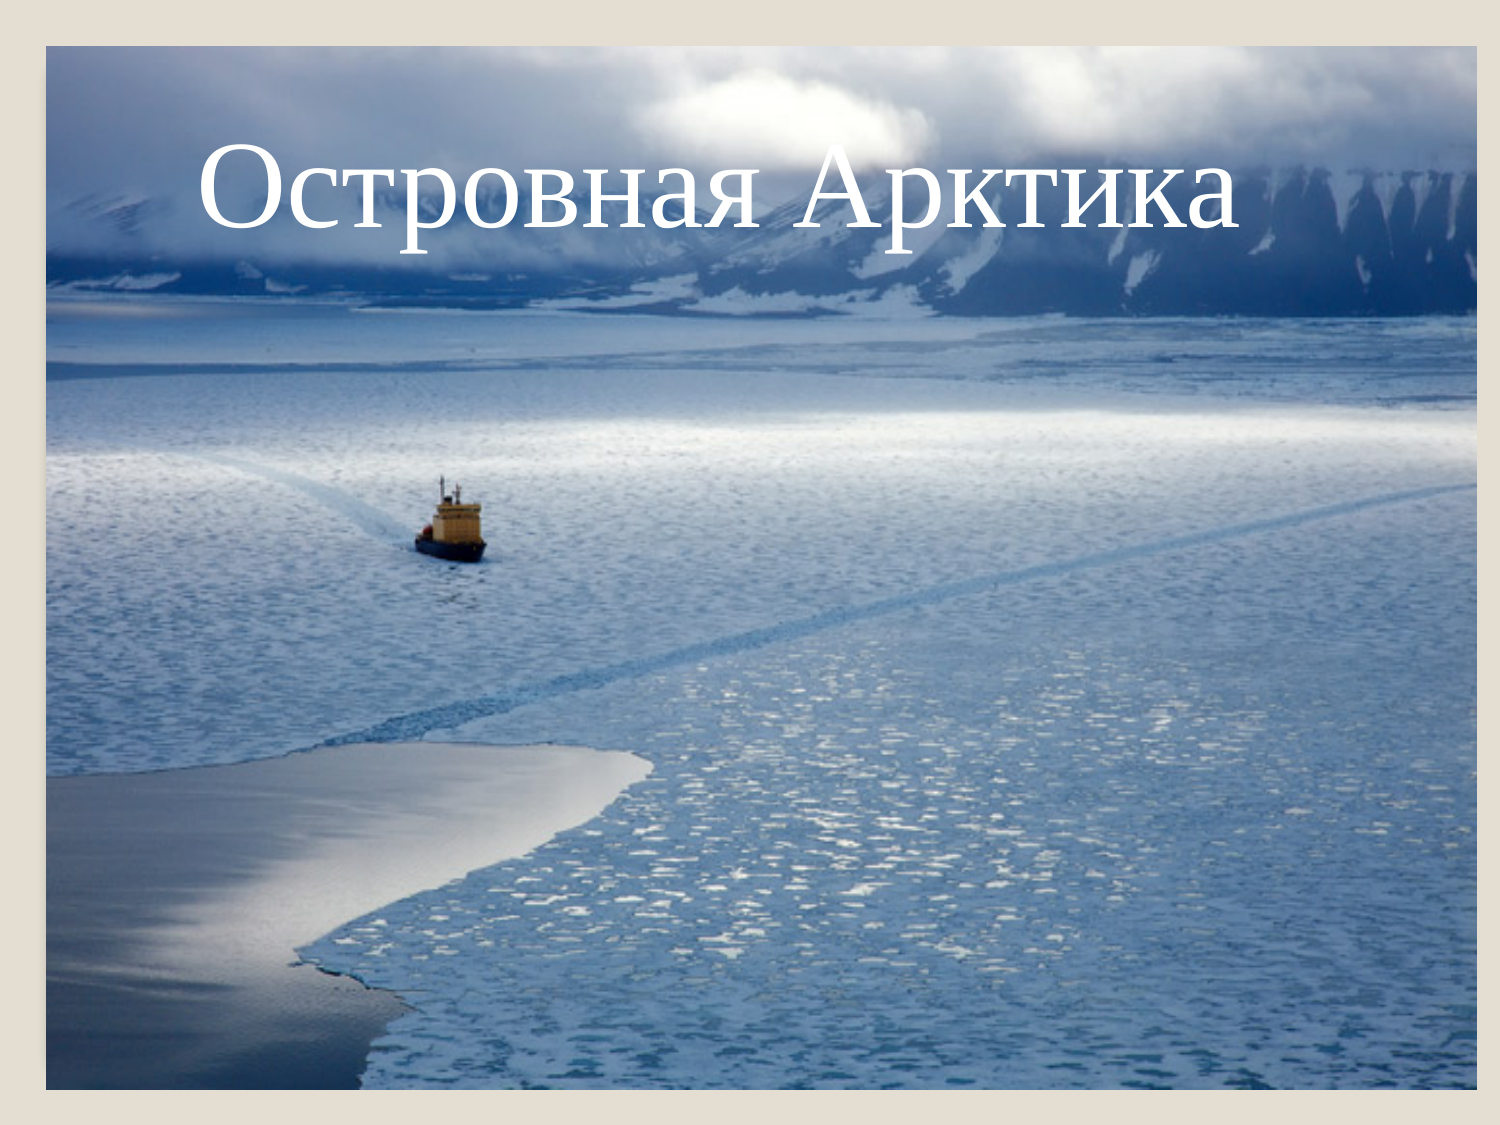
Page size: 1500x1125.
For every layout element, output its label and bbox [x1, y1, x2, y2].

picture [46, 46, 1477, 1091]
